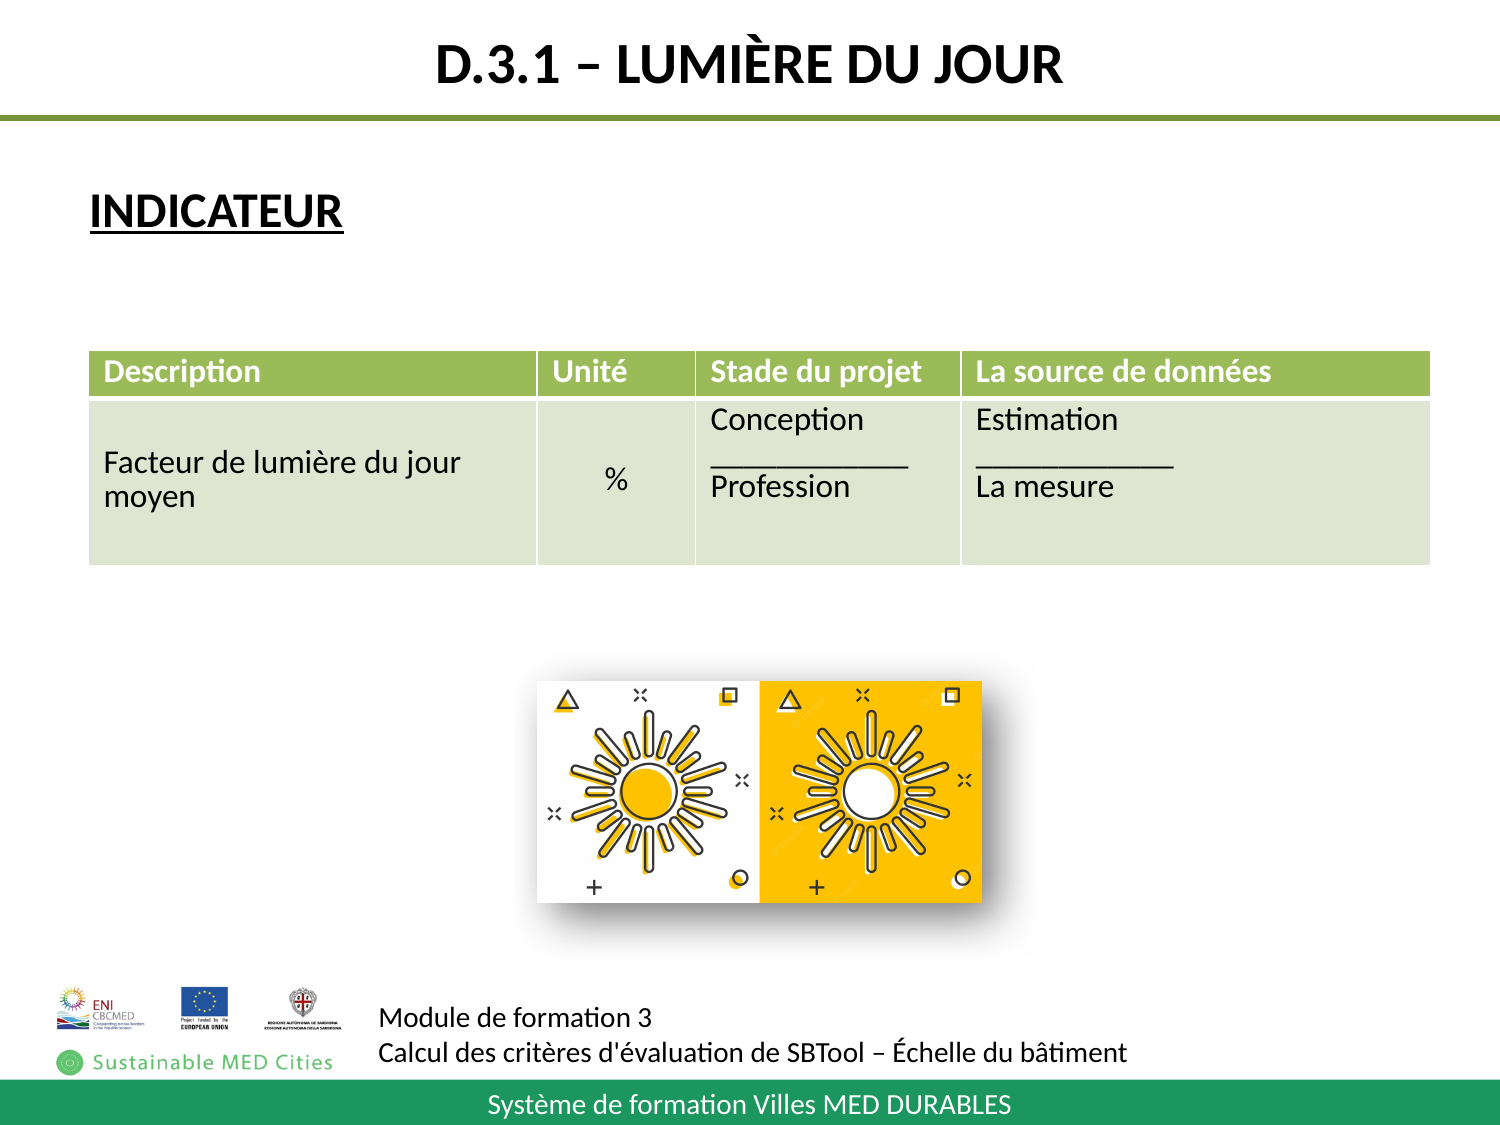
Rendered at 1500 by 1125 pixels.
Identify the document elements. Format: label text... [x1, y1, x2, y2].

table_header Description [89, 351, 536, 396]
table_cell Conception ____________ Profession [696, 401, 960, 565]
table_header Unité [538, 351, 695, 396]
table_header Stade du projet [696, 351, 960, 396]
table_cell Estimation ____________ La mesure [962, 401, 1430, 565]
table_cell % [538, 401, 695, 565]
title D.3.1 – LUMIÈRE DU JOUR [0, 0, 1500, 121]
text_box INDICATEUR [74, 169, 1425, 970]
picture [537, 680, 982, 904]
table_cell Facteur de lumière du jour moyen [89, 401, 536, 565]
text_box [0, 972, 1500, 1125]
table_header La source de données [962, 351, 1430, 396]
